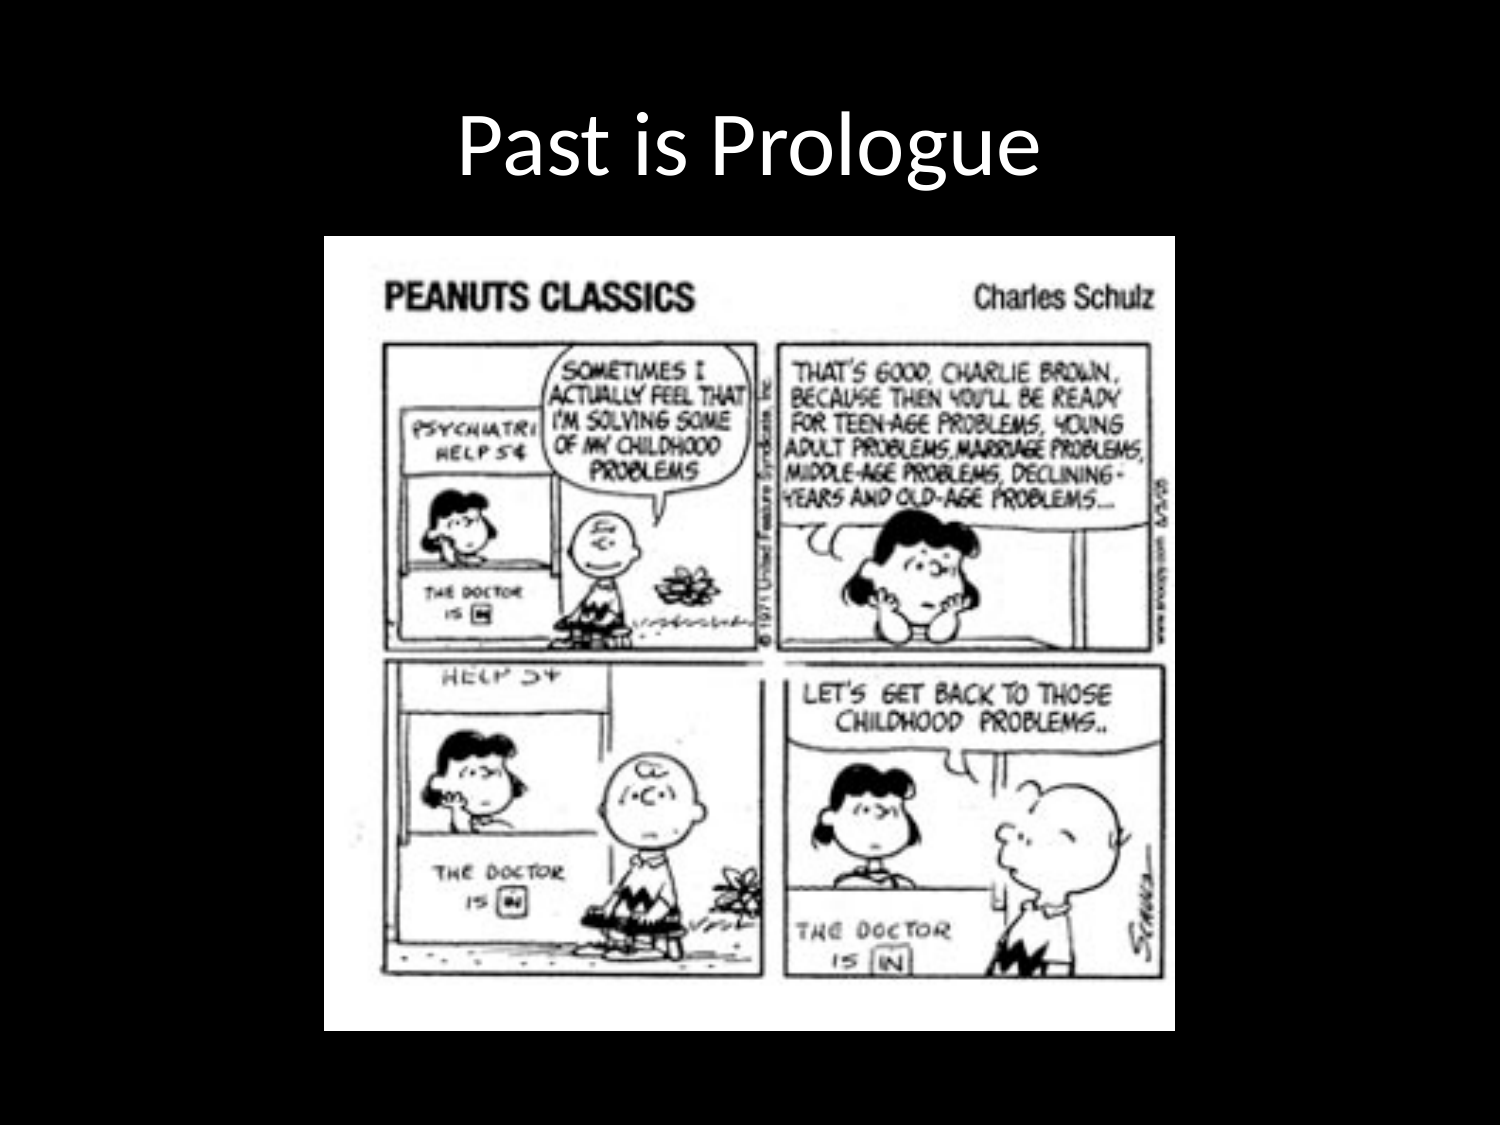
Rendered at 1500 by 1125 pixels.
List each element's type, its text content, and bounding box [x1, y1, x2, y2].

title Past is Prologue [75, 45, 1425, 233]
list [324, 236, 1176, 1031]
